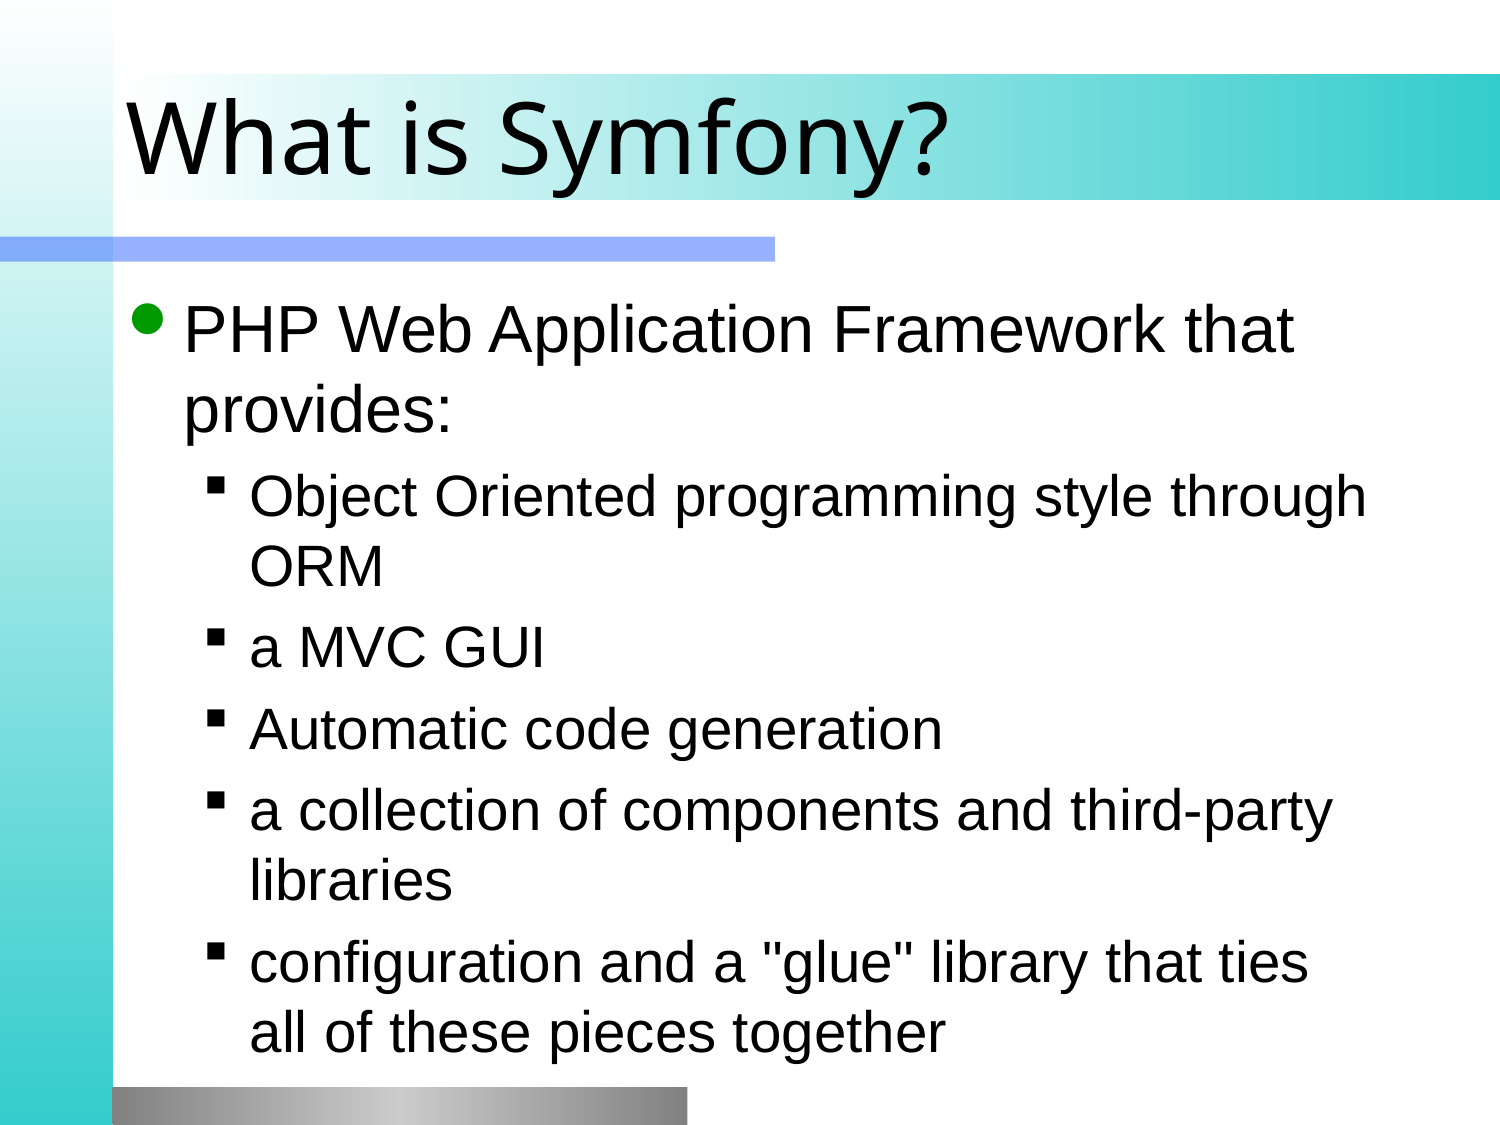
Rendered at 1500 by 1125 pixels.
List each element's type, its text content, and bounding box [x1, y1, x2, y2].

list PHP Web Application Framework that provides: Object Oriented programming style through ORM a MVC GUI Automatic code generation a collection of components and third-party libraries configuration and a "glue" library that ties all of these pieces together [112, 278, 1388, 1073]
title What is Symfony? [110, 40, 1386, 229]
